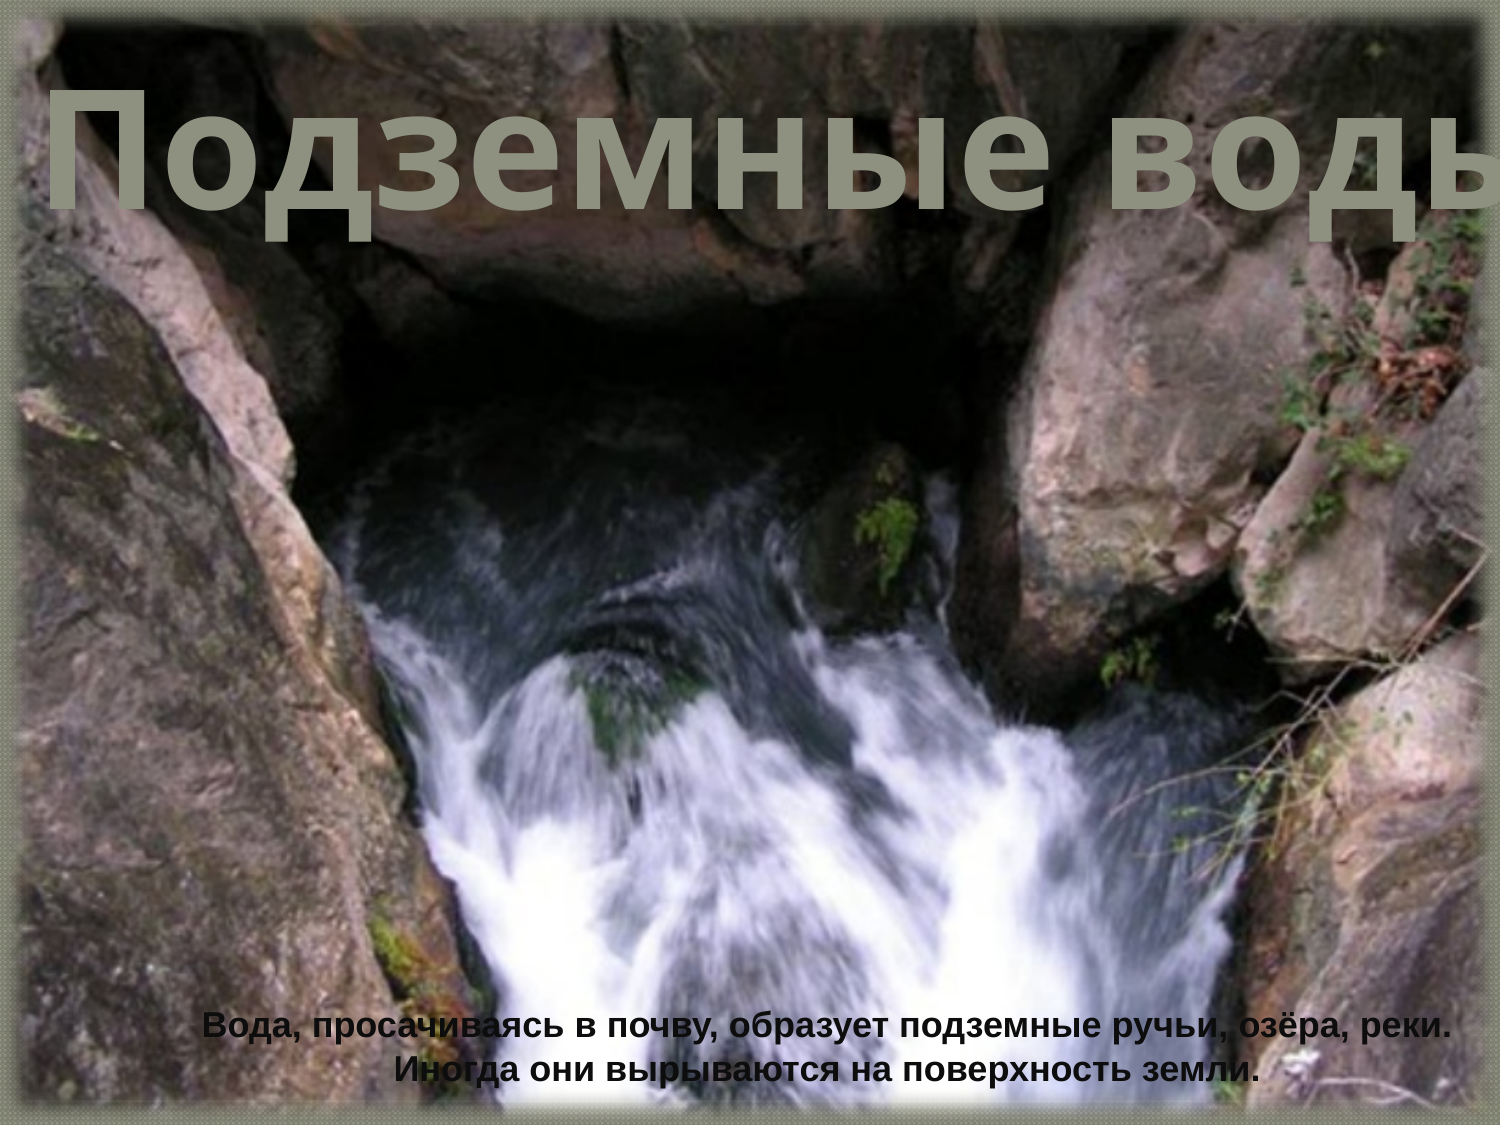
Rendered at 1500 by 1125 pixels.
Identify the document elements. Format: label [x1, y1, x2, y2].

list [0, 0, 1500, 1125]
